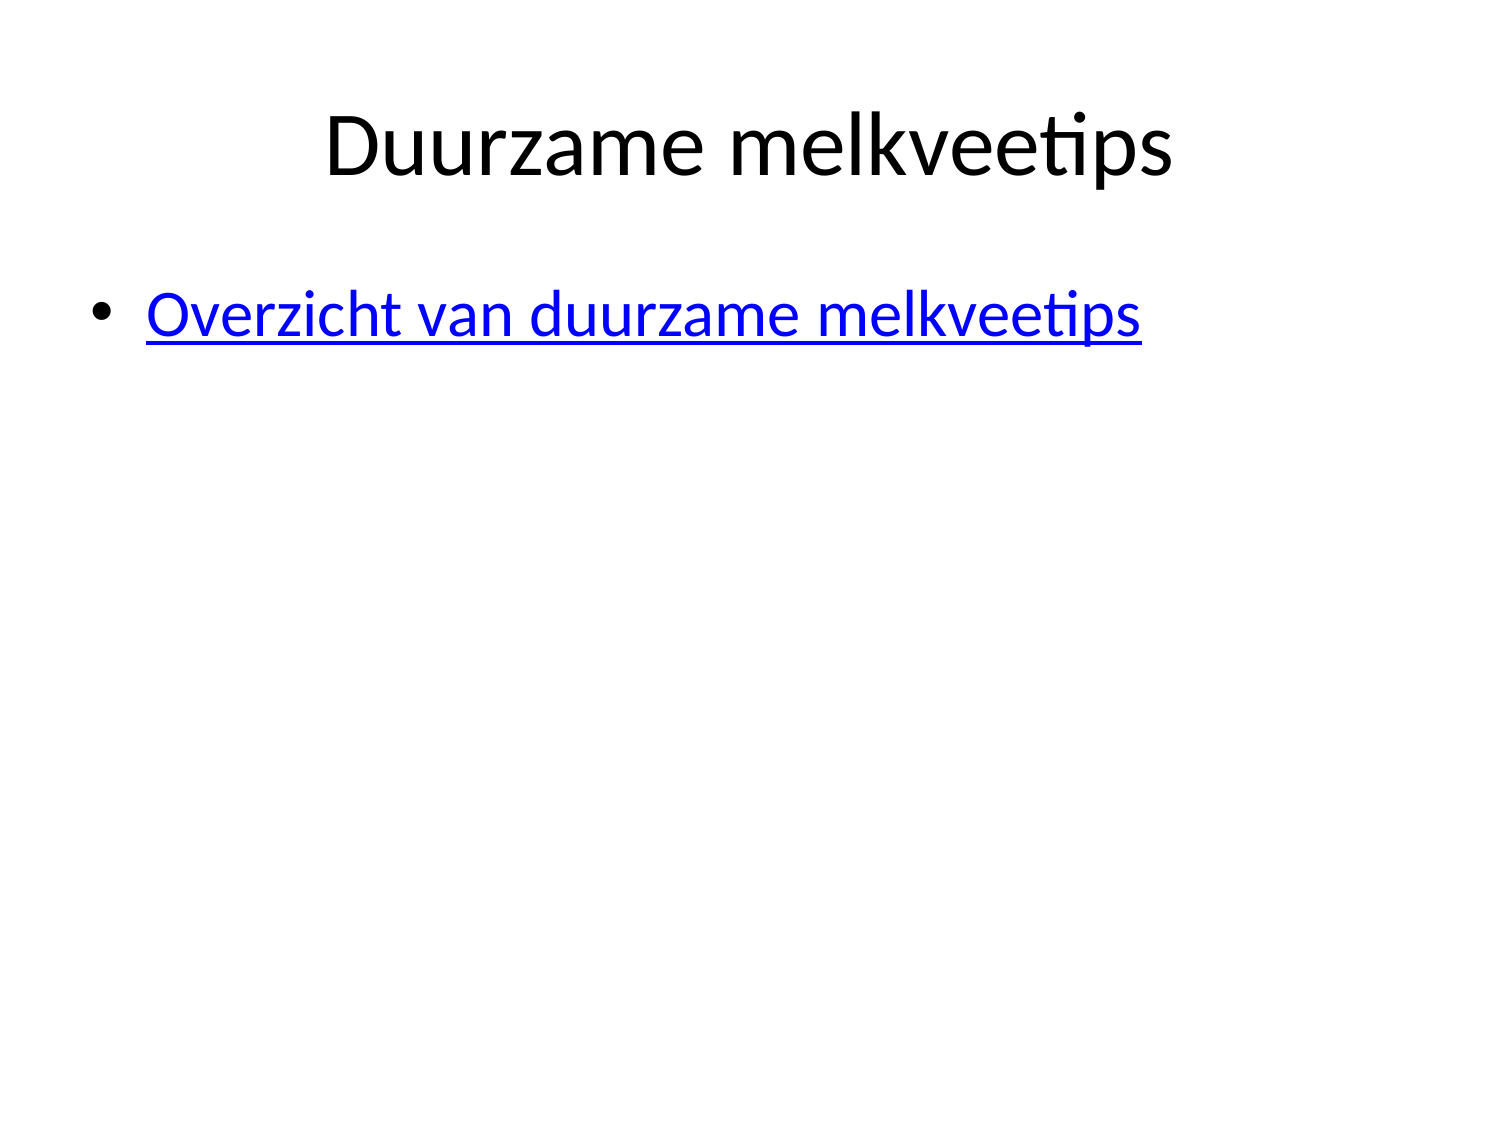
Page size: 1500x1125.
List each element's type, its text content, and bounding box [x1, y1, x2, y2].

title Duurzame melkveetips [75, 45, 1425, 233]
list Overzicht van duurzame melkveetips [75, 262, 1425, 1005]
